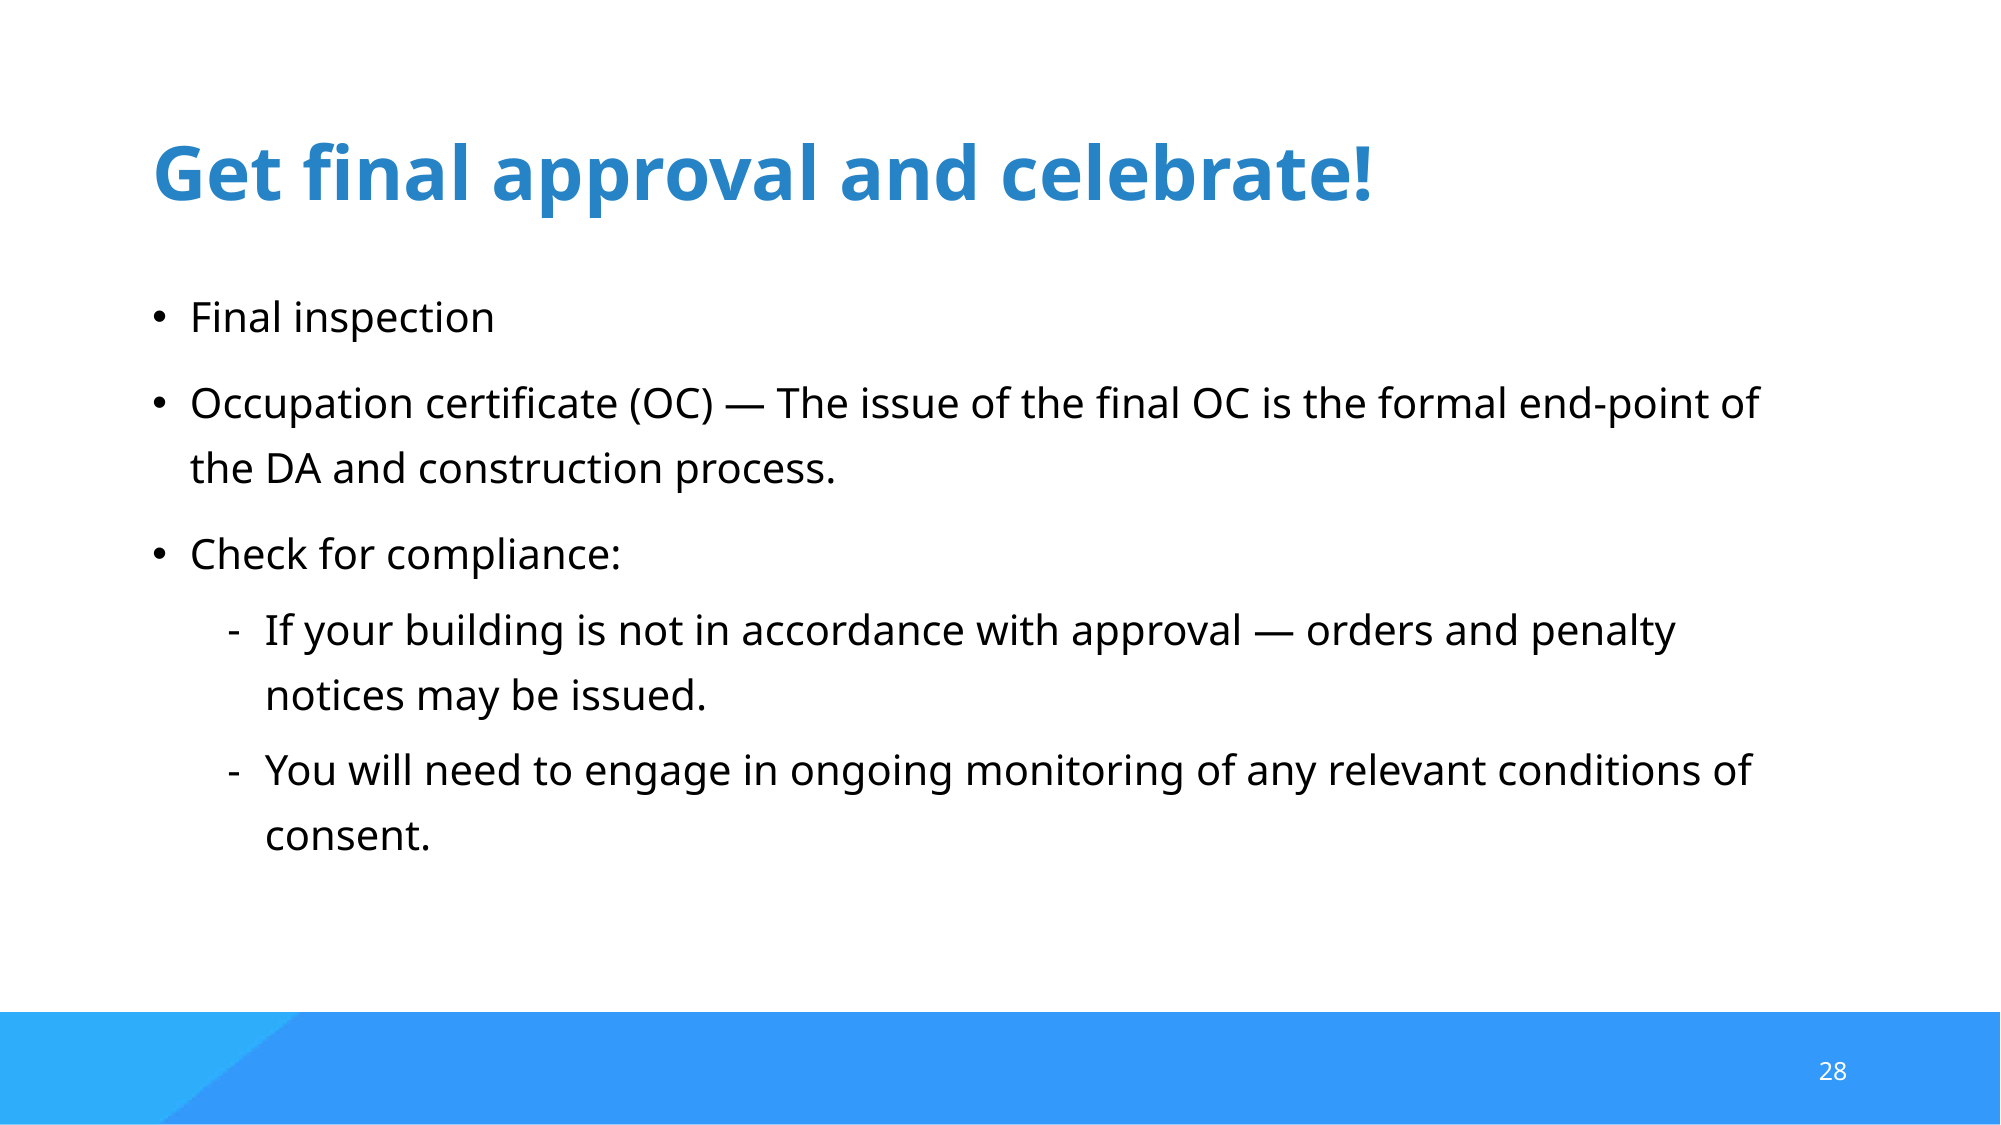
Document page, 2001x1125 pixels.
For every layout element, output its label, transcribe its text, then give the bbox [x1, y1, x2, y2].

picture [0, 1012, 2000, 1125]
list Final inspection Occupation certificate (OC) — The issue of the final OC is the formal end-point of the DA and construction process. Check for compliance: If your building is not in accordance with approval — orders and penalty notices may be issued. You will need to engage in ongoing monitoring of any relevant conditions of consent. [137, 268, 1804, 983]
slide_number 28 [1412, 1042, 1863, 1103]
title Get final approval and celebrate! [137, 28, 1863, 247]
